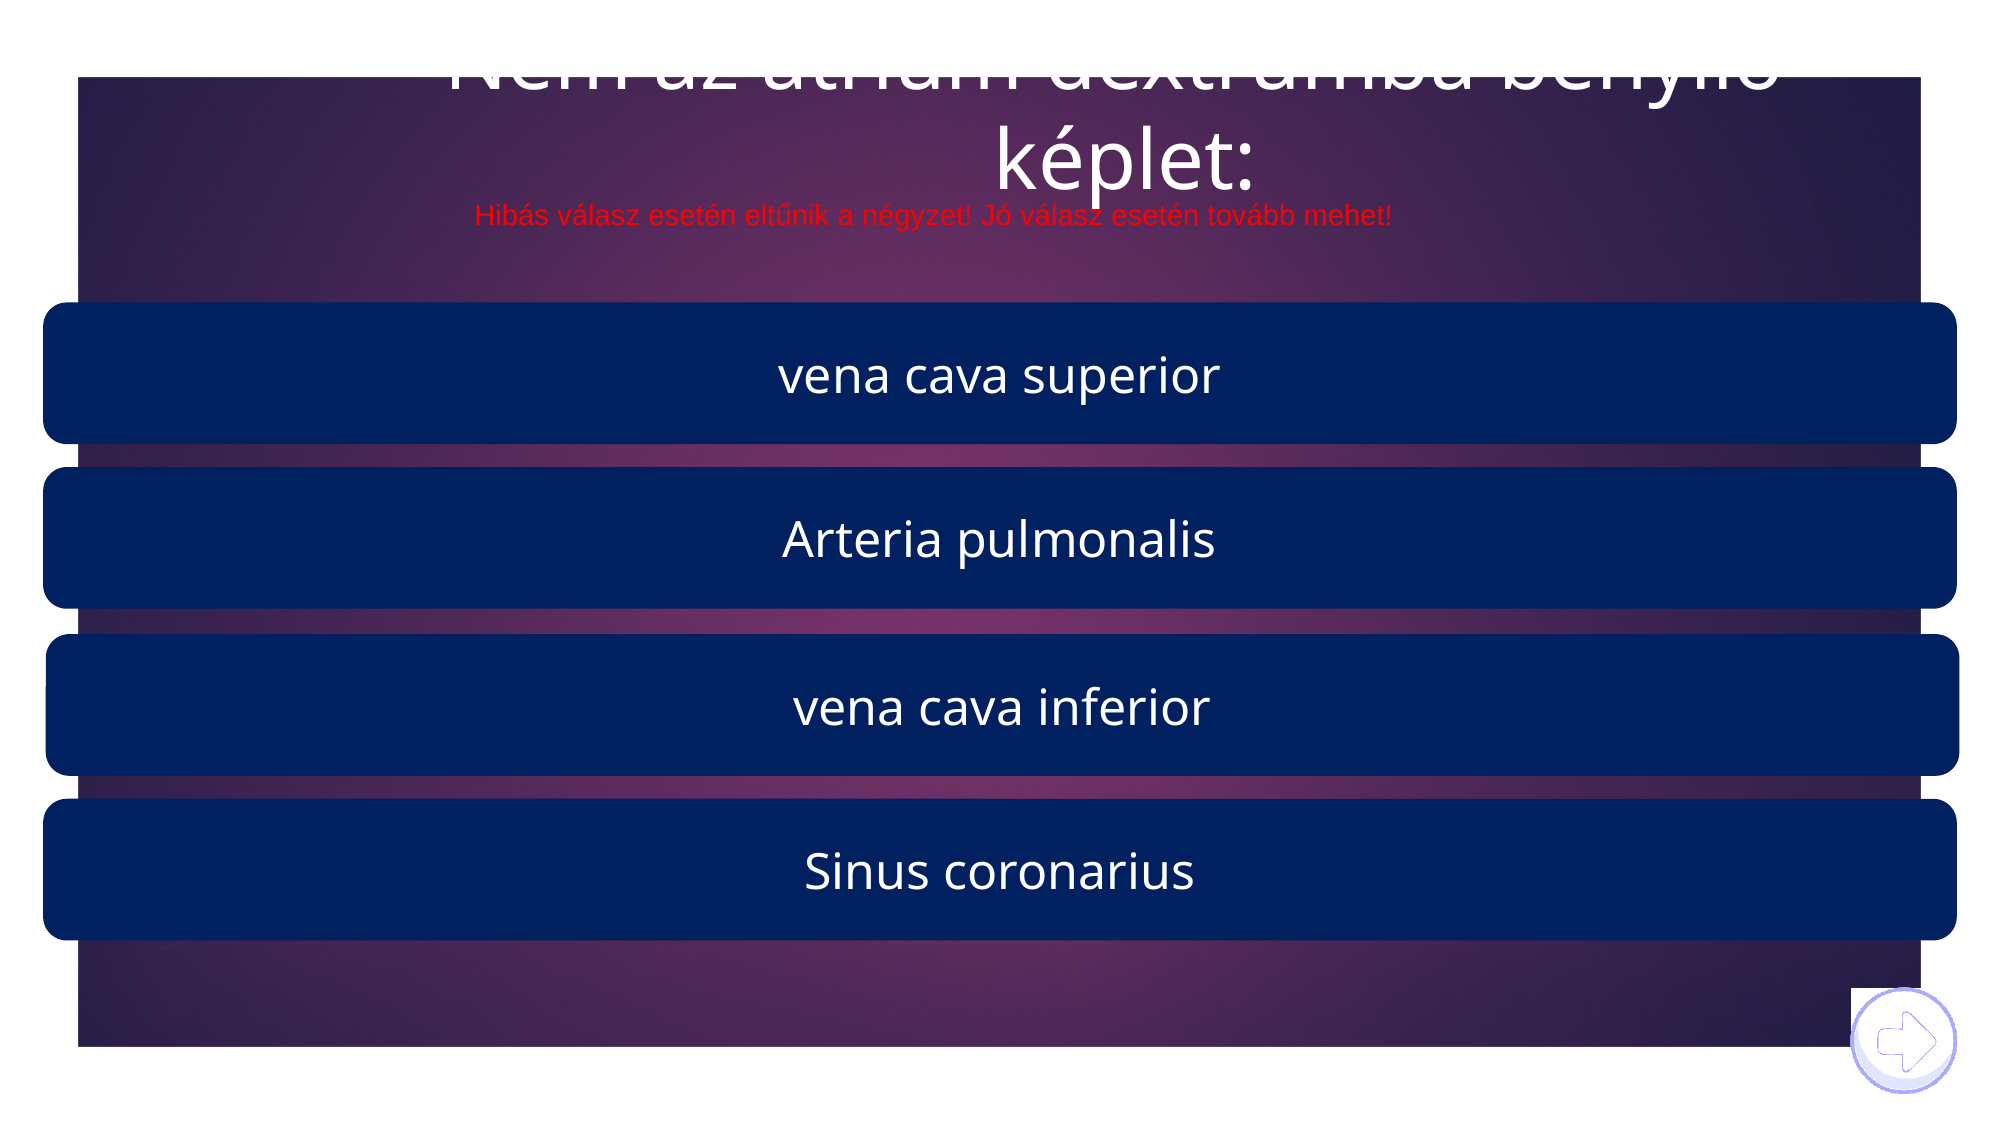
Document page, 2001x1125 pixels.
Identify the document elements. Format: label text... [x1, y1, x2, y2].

text_box vena cava superior [43, 302, 1957, 445]
text_box vena cava inferior [45, 634, 1960, 776]
text_box Arteria pulmonalis [43, 467, 1957, 609]
text_box Sinus coronarius [43, 798, 1957, 941]
text_box Hibás válasz esetén eltűnik a négyzet! Jó válasz esetén tovább mehet! [459, 188, 1551, 239]
picture [1850, 987, 1957, 1095]
text_box Nem az atrium dextrumba benyíló képlet: [171, 28, 2000, 184]
